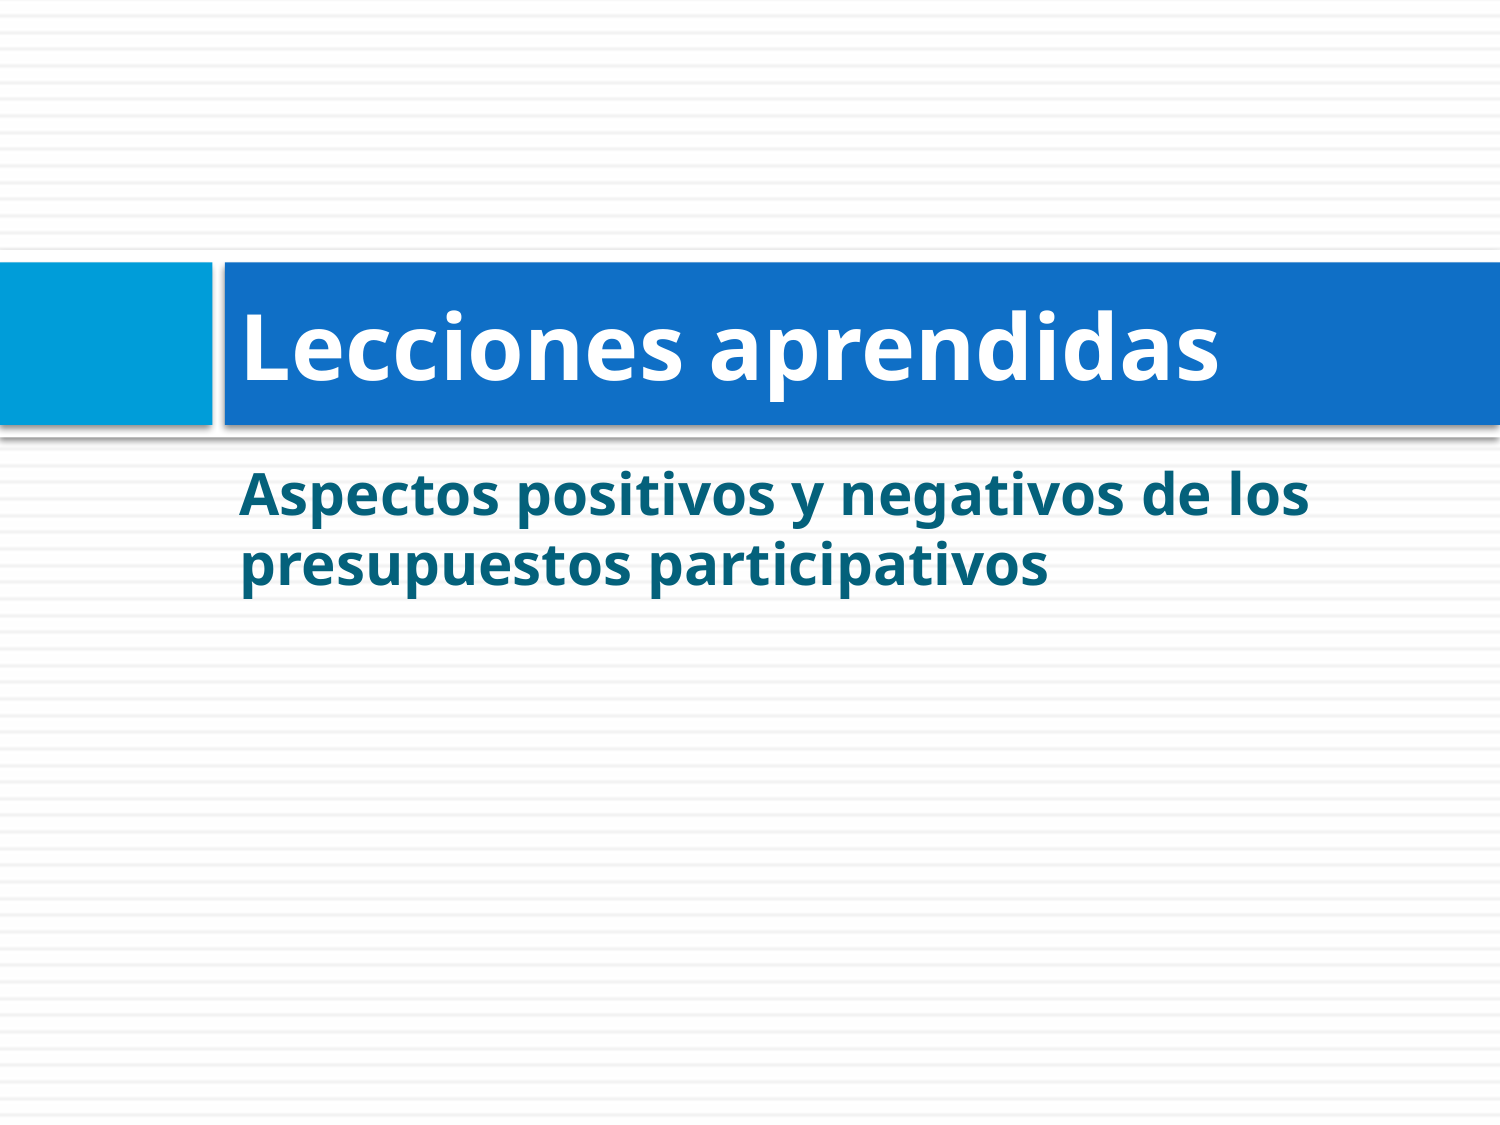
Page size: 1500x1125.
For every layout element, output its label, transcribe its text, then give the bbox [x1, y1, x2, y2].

list Aspectos positivos y negativos de los presupuestos participativos [225, 450, 1394, 725]
title Lecciones aprendidas [225, 262, 1475, 425]
